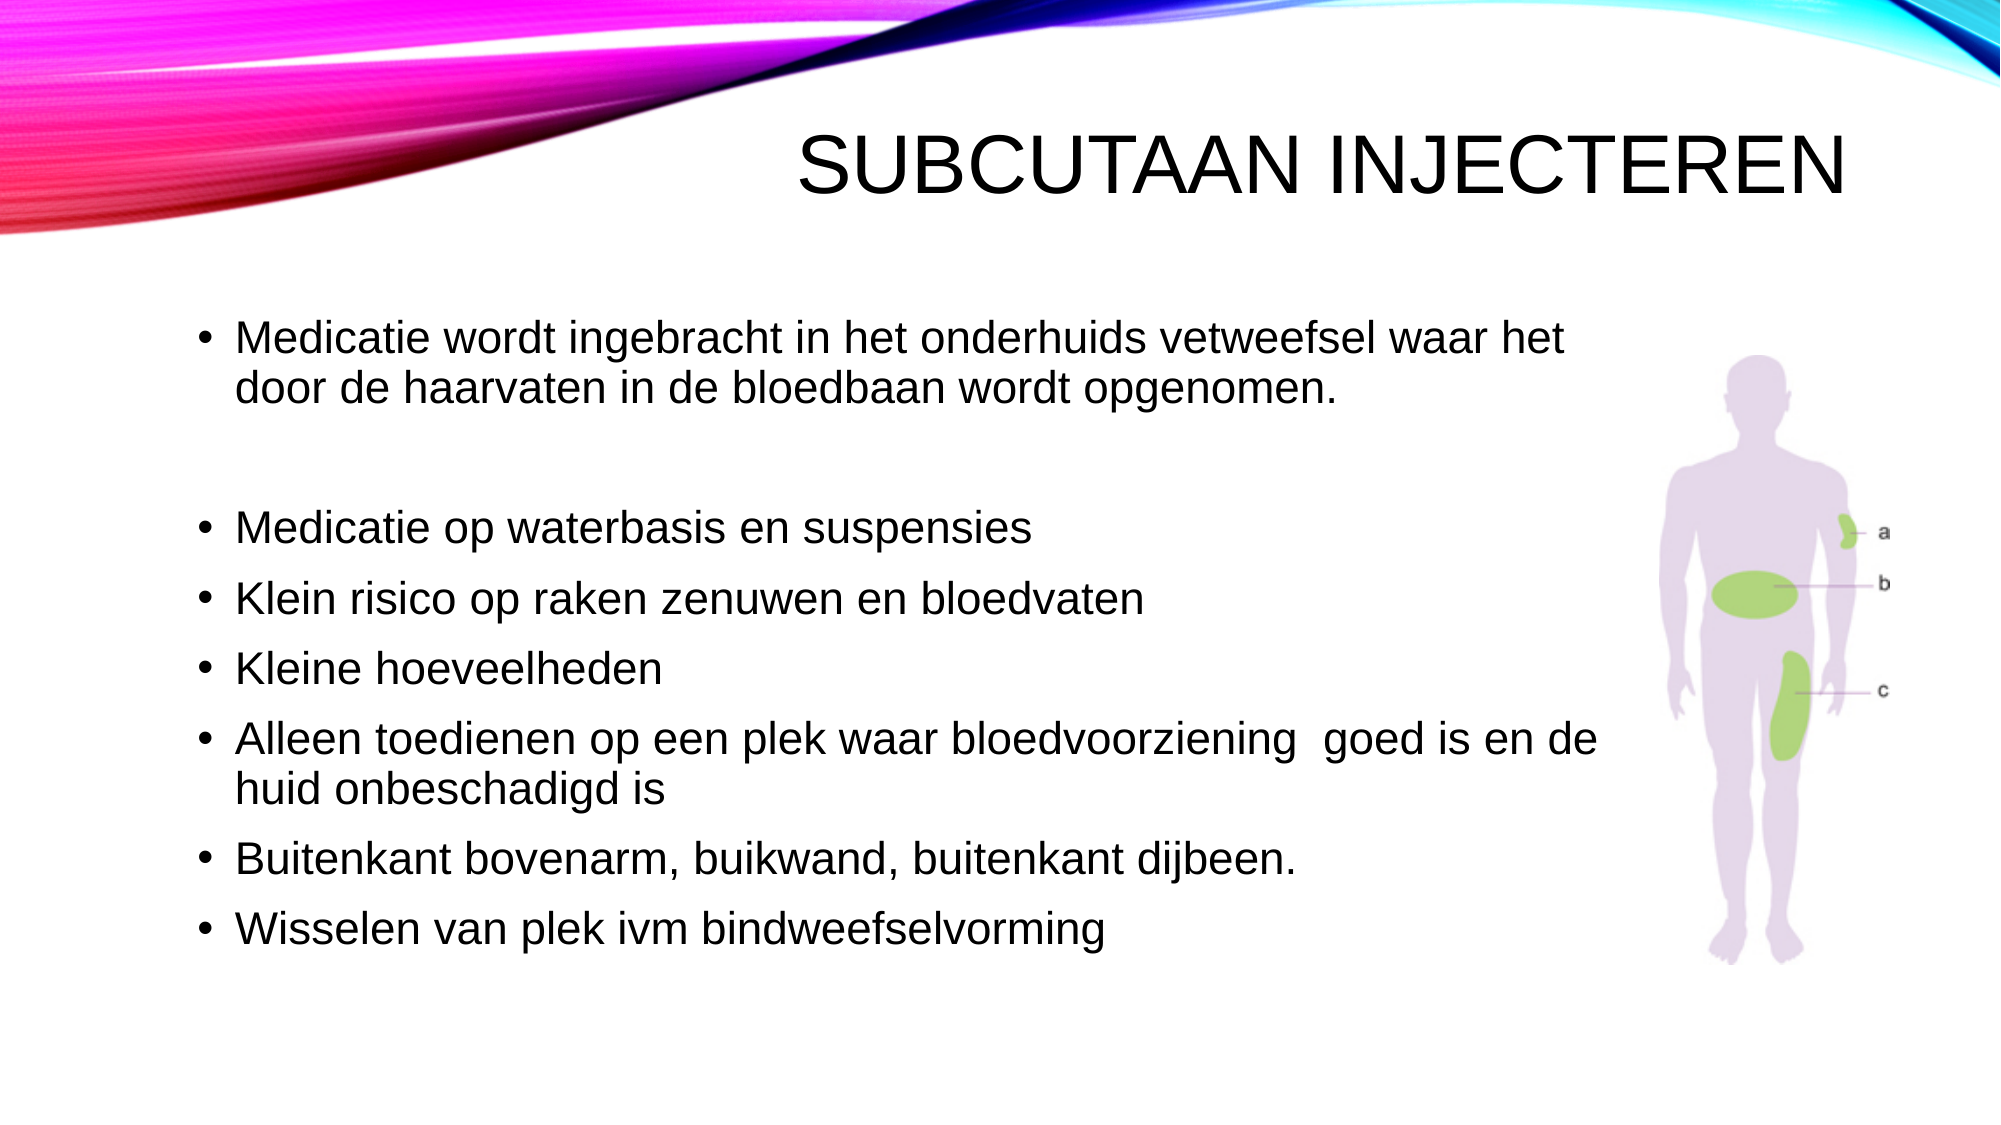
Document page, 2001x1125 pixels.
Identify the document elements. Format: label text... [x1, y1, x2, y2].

picture [1910, 0, 2000, 45]
picture [0, 0, 2000, 237]
picture [1890, 0, 2000, 75]
picture [1659, 355, 1890, 966]
title Subcutaan injecteren [513, 62, 1864, 271]
list Medicatie wordt ingebracht in het onderhuids vetweefsel waar het door de haarvaten in de bloedbaan wordt opgenomen. Medicatie op waterbasis en suspensies Klein risico op raken zenuwen en bloedvaten Kleine hoeveelheden Alleen toedienen op een plek waar bloedvoorziening goed is en de huid onbeschadigd is Buitenkant bovenarm, buikwand, buitenkant dijbeen. Wisselen van plek ivm bindweefselvorming [182, 307, 1660, 1125]
